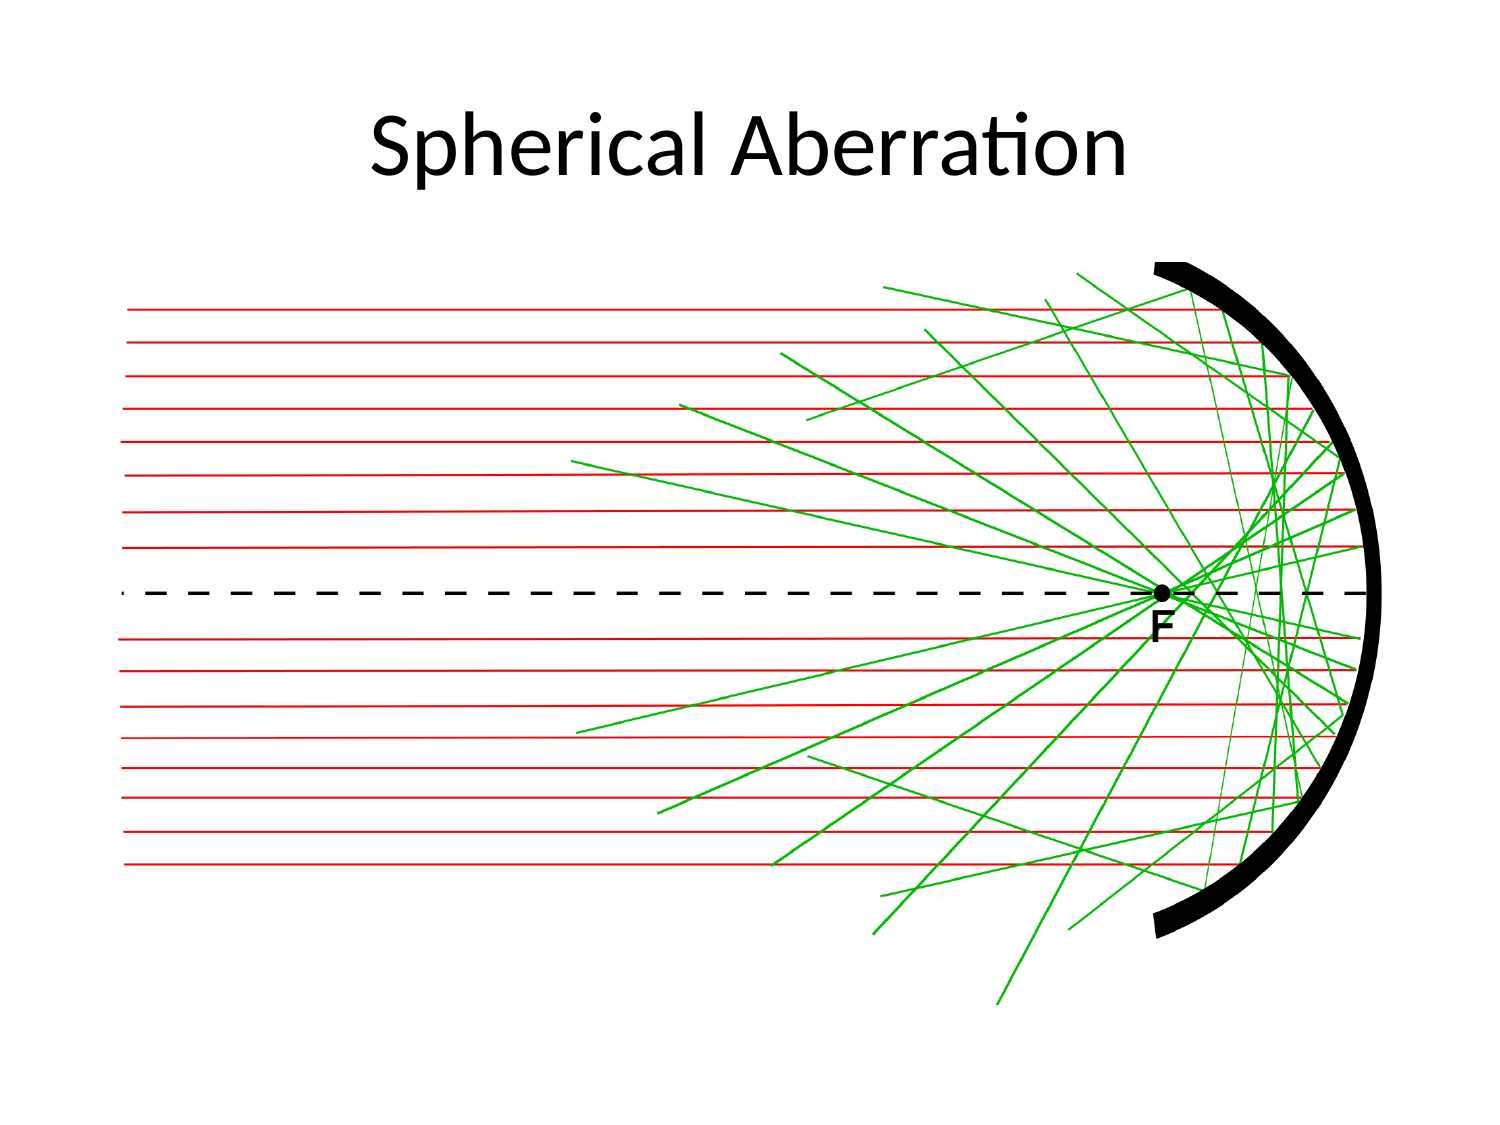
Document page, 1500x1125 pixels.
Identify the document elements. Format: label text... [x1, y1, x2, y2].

title Spherical Aberration [75, 45, 1425, 233]
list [74, 262, 1426, 1006]
